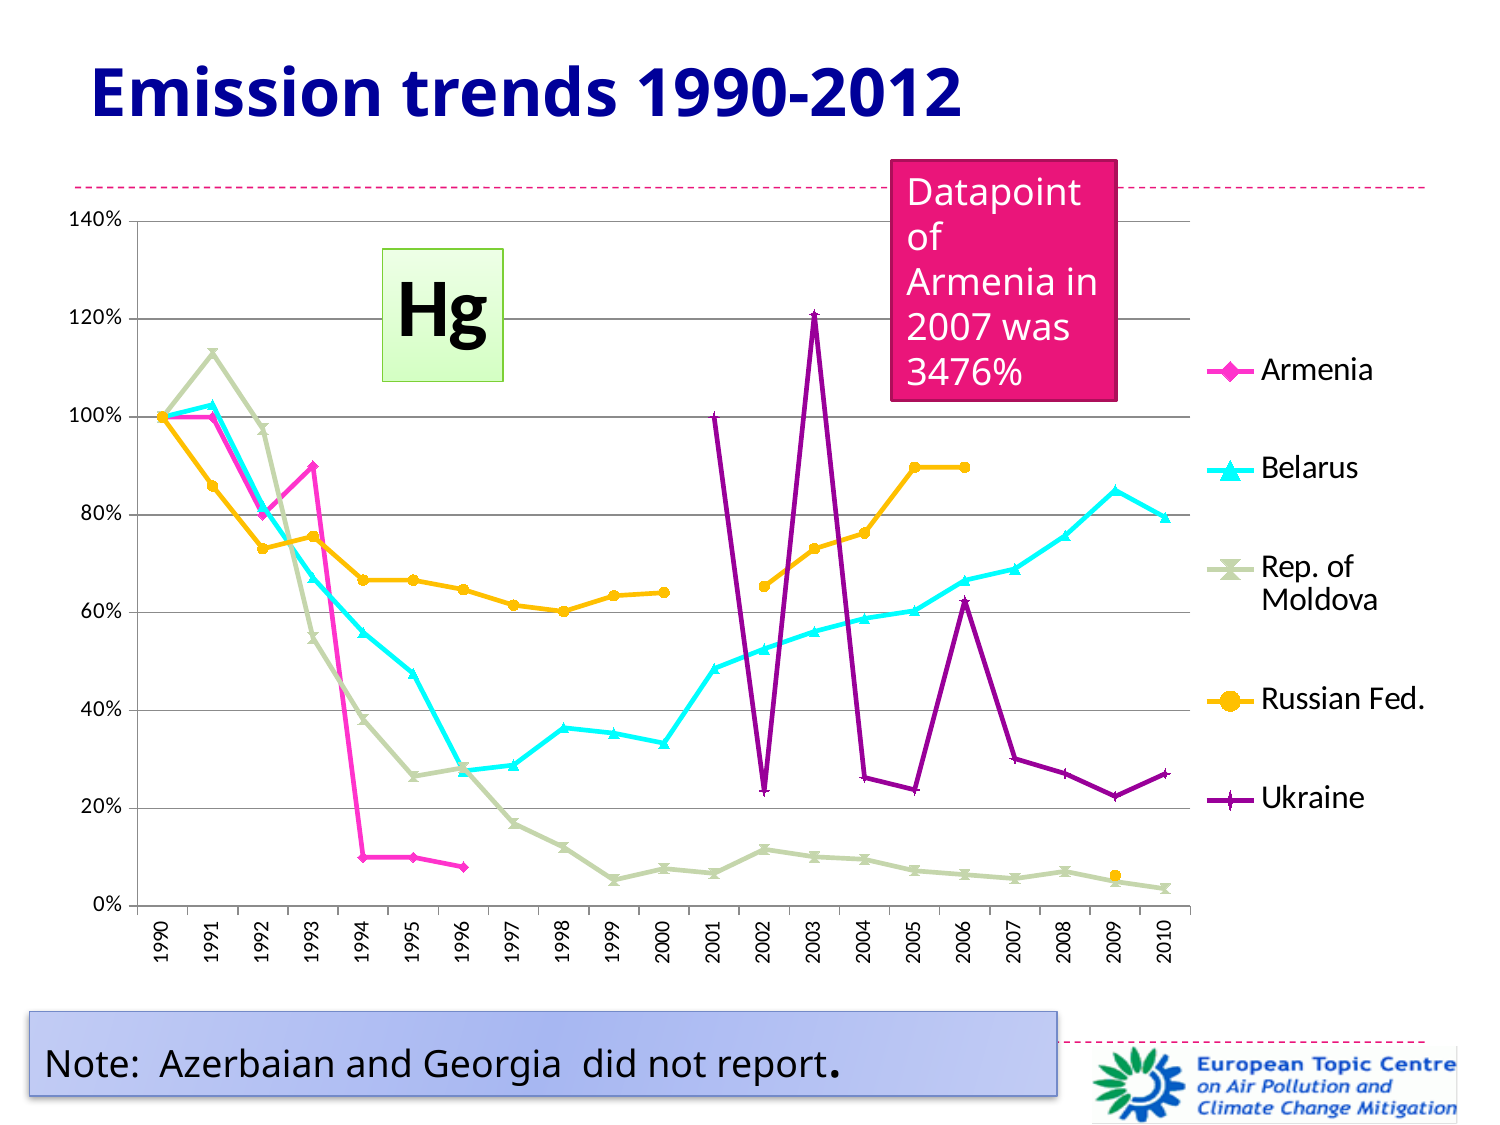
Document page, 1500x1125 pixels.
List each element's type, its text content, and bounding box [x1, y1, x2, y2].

picture [1092, 1046, 1459, 1125]
title Emission trends 1990-2012 [75, 24, 1425, 138]
chart [52, 195, 1448, 995]
text_box Datapoint of Armenia in 2007 was 3476% [890, 159, 1118, 195]
text_box Note: Azerbaian and Georgia did not report. [29, 1011, 1058, 1097]
